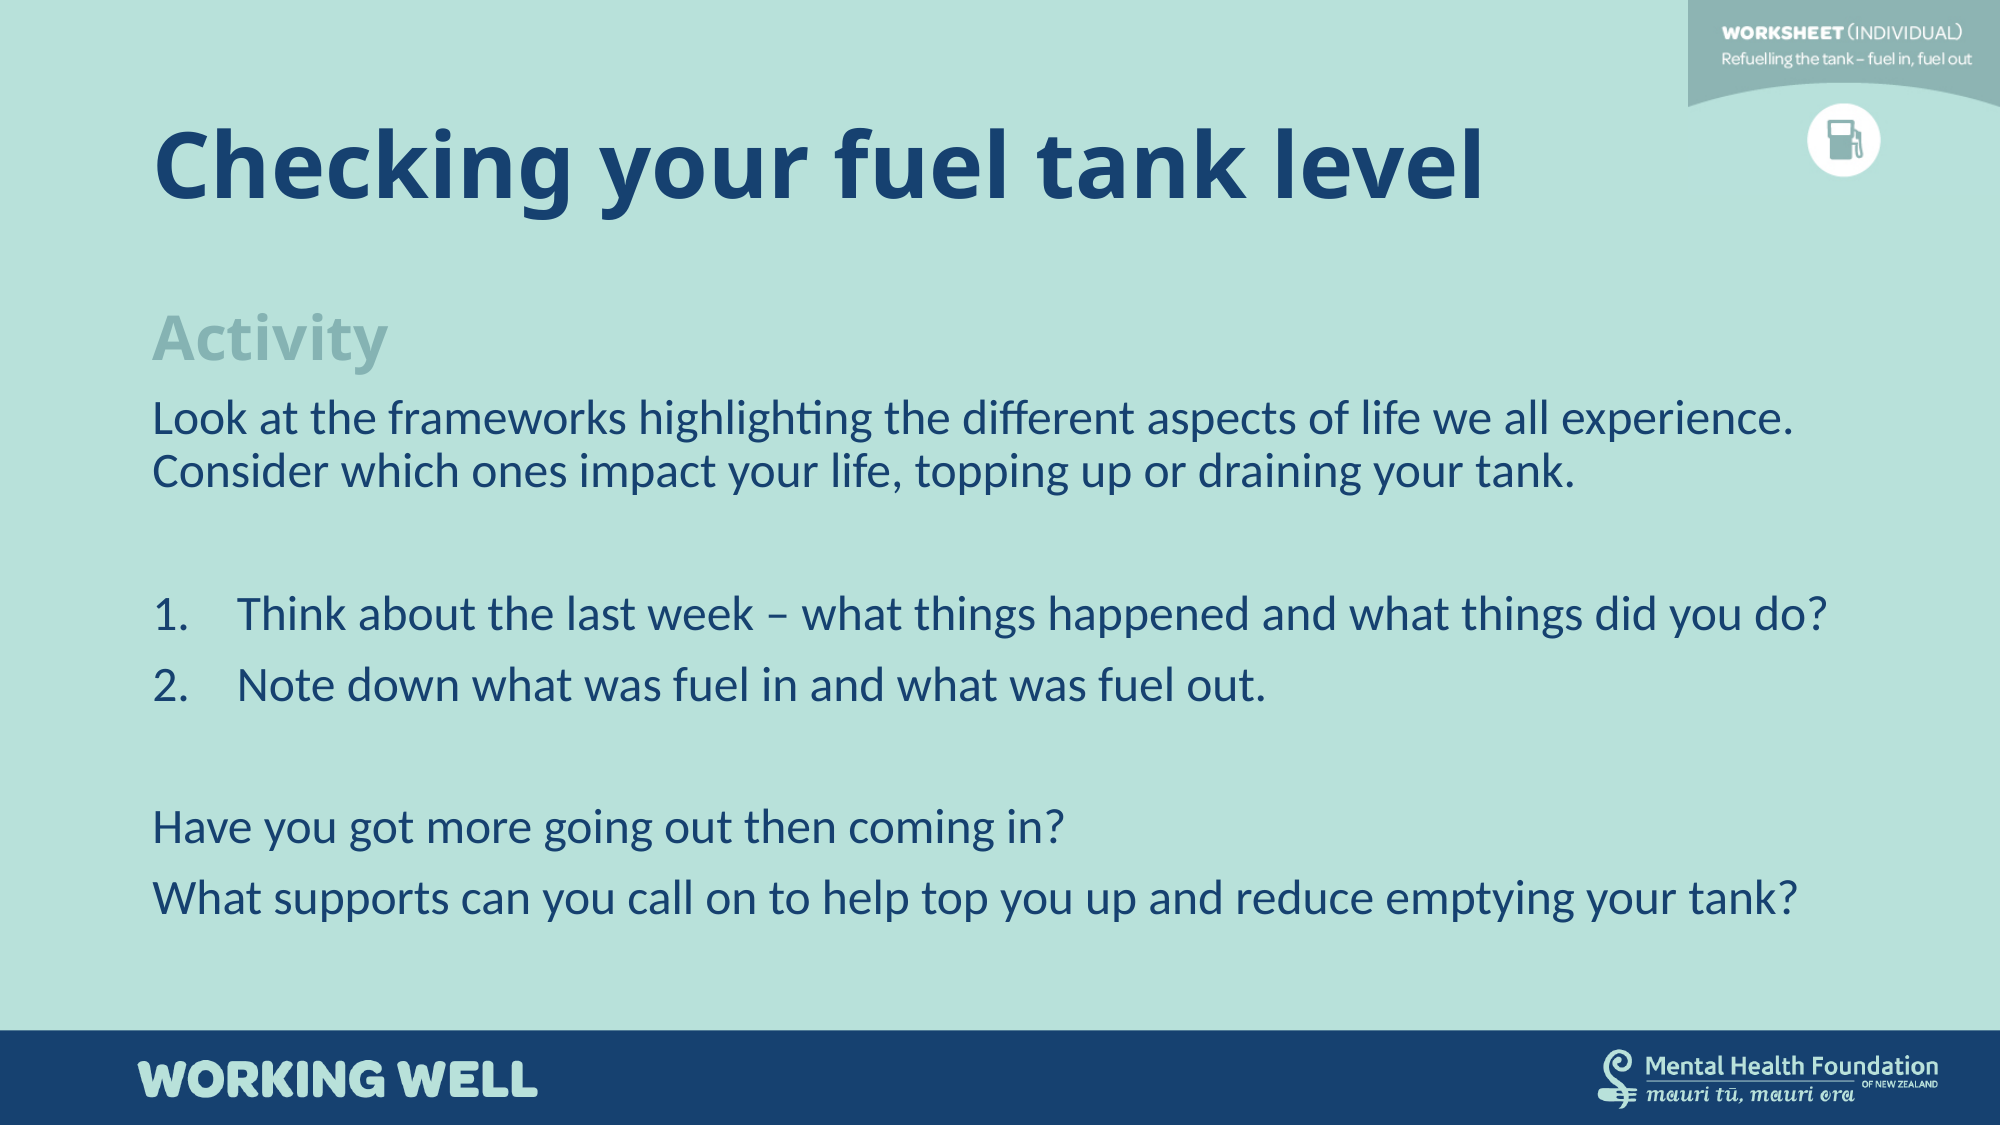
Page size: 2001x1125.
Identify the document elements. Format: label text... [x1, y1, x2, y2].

picture [1597, 1049, 1938, 1109]
picture [137, 1060, 538, 1098]
title Checking your fuel tank level [137, 59, 1863, 278]
list Activity Look at the frameworks highlighting the different aspects of life we all experience. Consider which ones impact your life, topping up or draining your tank. Think about the last week – what things happened and what things did you do? Note down what was fuel in and what was fuel out. Have you got more going out then coming in? What supports can you call on to help top you up and reduce emptying your tank? [137, 299, 1863, 978]
picture [1688, 0, 2000, 195]
